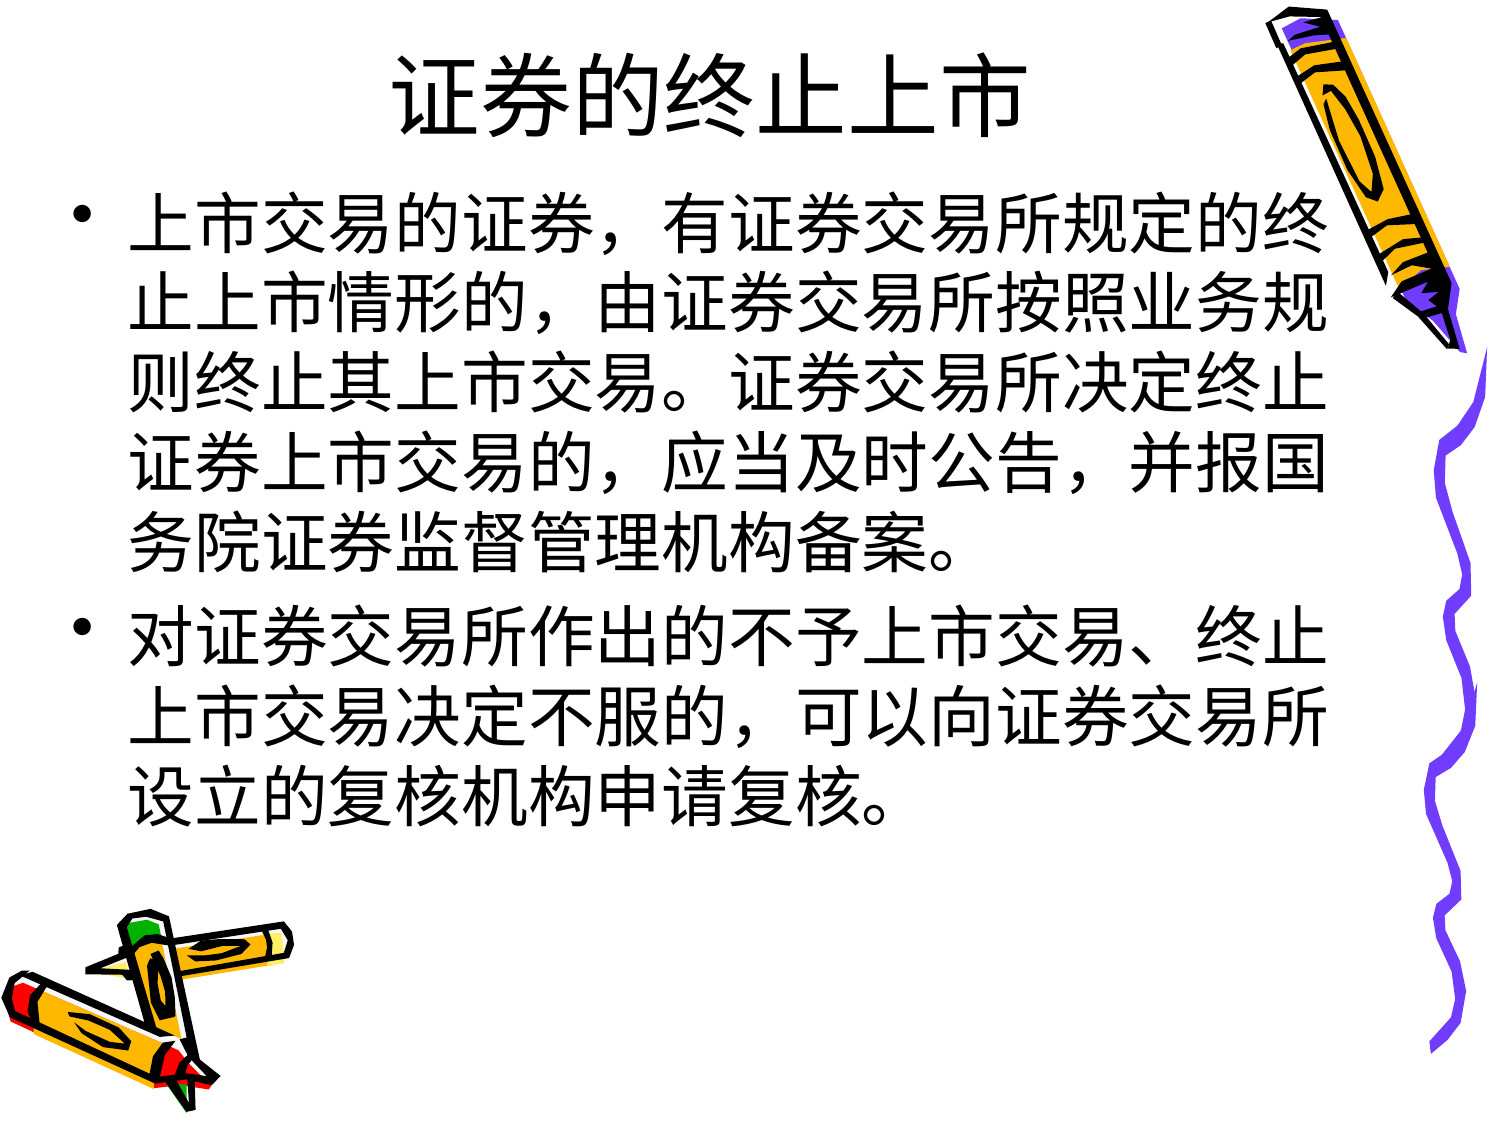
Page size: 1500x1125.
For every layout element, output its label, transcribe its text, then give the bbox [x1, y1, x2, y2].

title 证券的终止上市 [206, 30, 1214, 157]
list 上市交易的证券，有证券交易所规定的终止上市情形的，由证券交易所按照业务规则终止其上市交易。证券交易所决定终止证券上市交易的，应当及时公告，并报国务院证券监督管理机构备案。 对证券交易所作出的不予上市交易、终止上市交易决定不服的，可以向证券交易所设立的复核机构申请复核。 [56, 173, 1376, 901]
